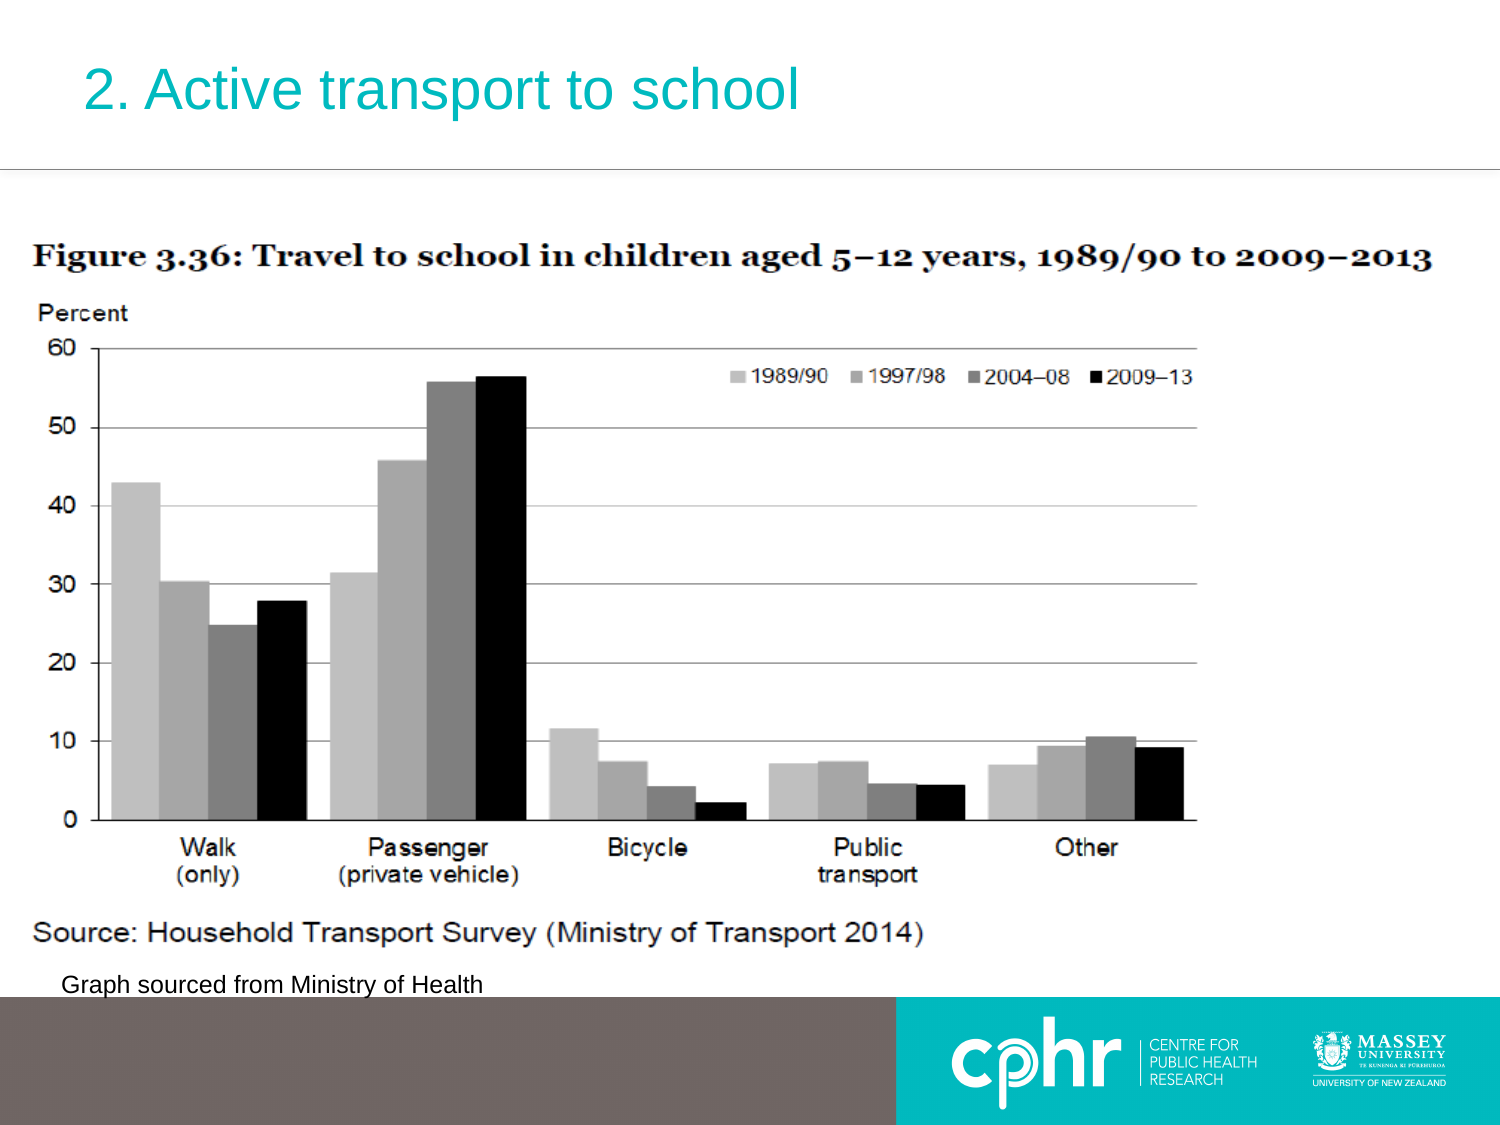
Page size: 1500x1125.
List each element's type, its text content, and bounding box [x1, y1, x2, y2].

picture [6, 198, 1440, 962]
text_box Graph sourced from Ministry of Health [46, 970, 546, 1006]
picture [0, 997, 1500, 1125]
title 2. Active transport to school [68, 43, 1438, 162]
